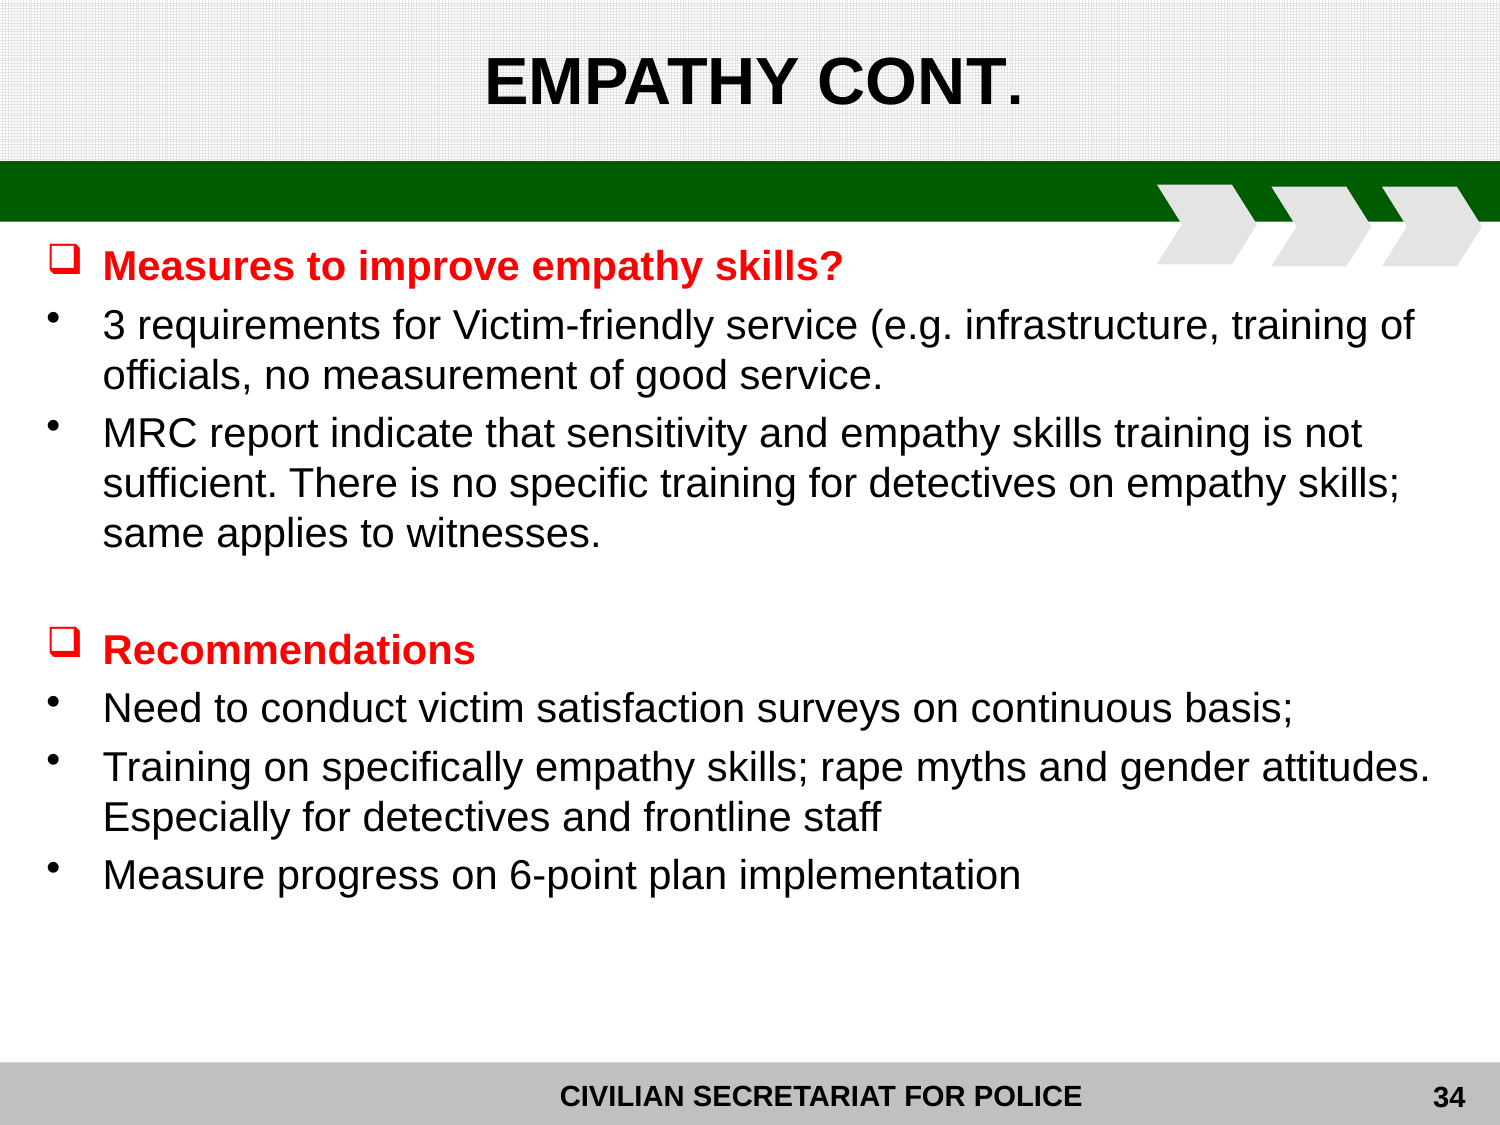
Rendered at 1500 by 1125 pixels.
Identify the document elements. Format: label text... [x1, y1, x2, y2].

slide_number 34 [1130, 1070, 1481, 1125]
list Measures to improve empathy skills? 3 requirements for Victim-friendly service (e.g. infrastructure, training of officials, no measurement of good service. MRC report indicate that sensitivity and empathy skills training is not sufficient. There is no specific training for detectives on empathy skills; same applies to witnesses. Recommendations Need to conduct victim satisfaction surveys on continuous basis; Training on specifically empathy skills; rape myths and gender attitudes. Especially for detectives and frontline staff Measure progress on 6-point plan implementation [31, 231, 1500, 975]
title EMPATHY CONT. [87, 19, 1437, 138]
